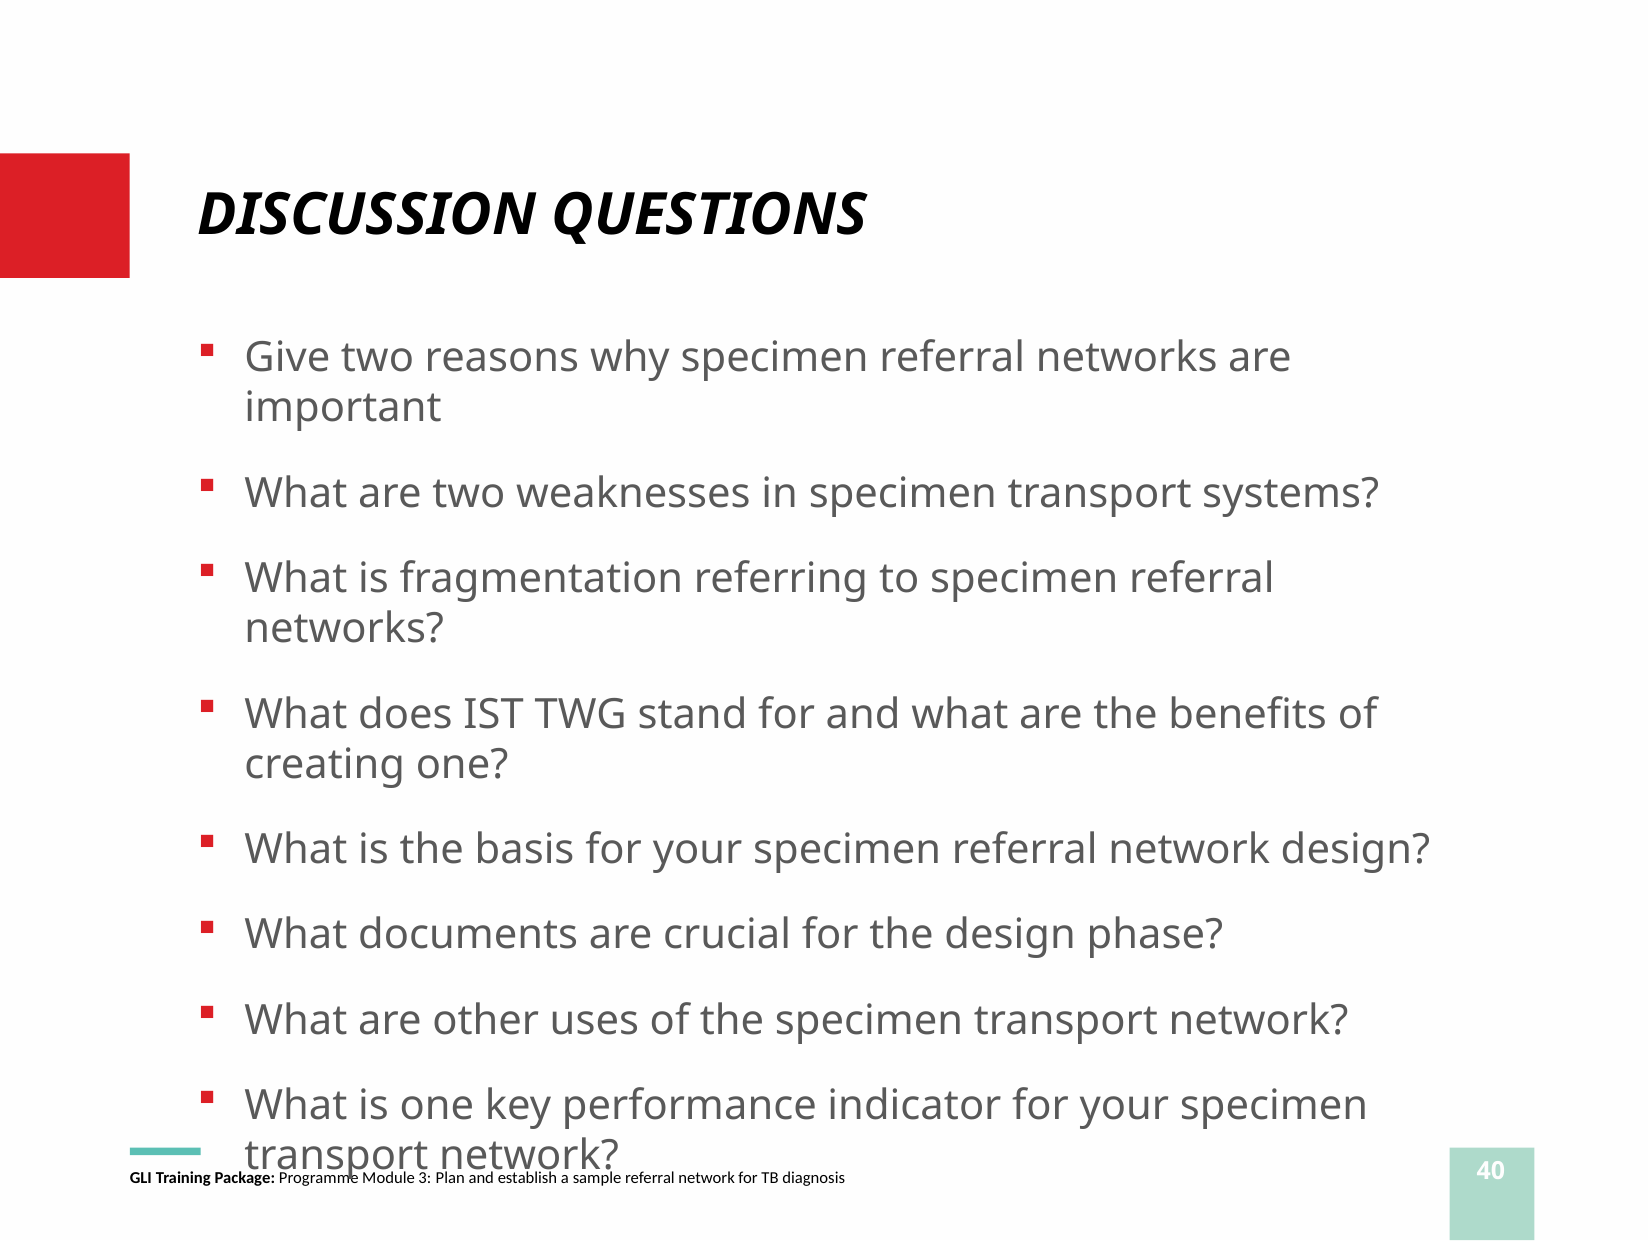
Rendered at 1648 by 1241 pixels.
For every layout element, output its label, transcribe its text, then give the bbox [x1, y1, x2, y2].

list Give two reasons why specimen referral networks are important What are two weaknesses in specimen transport systems? What is fragmentation referring to specimen referral networks? What does IST TWG stand for and what are the benefits of creating one? What is the basis for your specimen referral network design? What documents are crucial for the design phase? What are other uses of the specimen transport network? What is one key performance indicator for your specimen transport network? [197, 330, 1450, 1087]
title DISCUSSION QUESTIONS [197, 153, 1450, 278]
